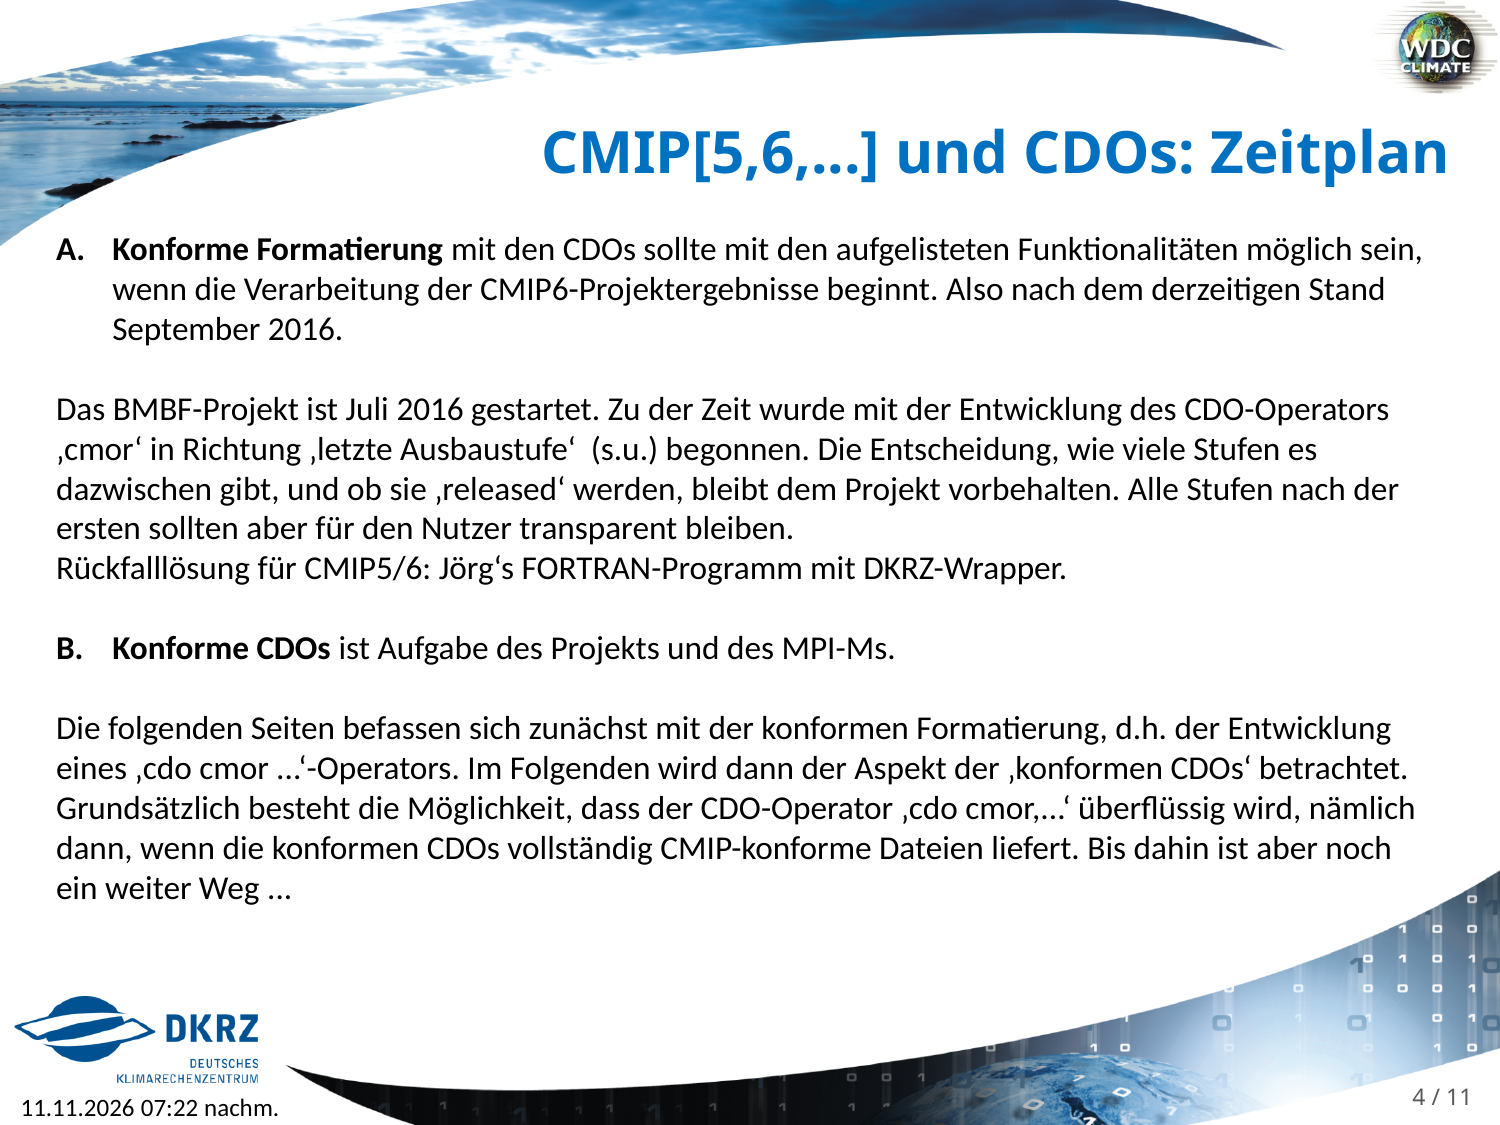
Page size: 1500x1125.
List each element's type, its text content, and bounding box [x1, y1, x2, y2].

picture [0, 0, 1288, 246]
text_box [507, 851, 659, 1003]
picture [285, 867, 1500, 1125]
picture [1371, 0, 1500, 94]
text_box Konforme Formatierung mit den CDOs sollte mit den aufgelisteten Funktionalitäten möglich sein, wenn die Verarbeitung der CMIP6-Projektergebnisse beginnt. Also nach dem derzeitigen Stand September 2016. Das BMBF-Projekt ist Juli 2016 gestartet. Zu der Zeit wurde mit der Entwicklung des CDO-Operators ‚cmor‘ in Richtung ‚letzte Ausbaustufe‘ (s.u.) begonnen. Die Entscheidung, wie viele Stufen es dazwischen gibt, und ob sie ‚released‘ werden, bleibt dem Projekt vorbehalten. Alle Stufen nach der ersten sollten aber für den Nutzer transparent bleiben. Rückfalllösung für CMIP5/6: Jörg‘s FORTRAN-Programm mit DKRZ-Wrapper. Konforme CDOs ist Aufgabe des Projekts und des MPI-Ms. Die folgenden Seiten befassen sich zunächst mit der konformen Formatierung, d.h. der Entwicklung eines ‚cdo cmor ...‘-Operators. Im Folgenden wird dann der Aspekt der ‚konformen CDOs‘ betrachtet. Grundsätzlich besteht die Möglichkeit, dass der CDO-Operator ‚cdo cmor,...‘ überflüssig wird, nämlich dann, wenn die konformen CDOs vollständig CMIP-konforme Dateien liefert. Bis dahin ist aber noch ein weiter Weg ... [41, 219, 1453, 954]
picture [14, 996, 258, 1083]
text_box CMIP[5,6,...] und CDOs: Zeitplan [188, 107, 1465, 193]
